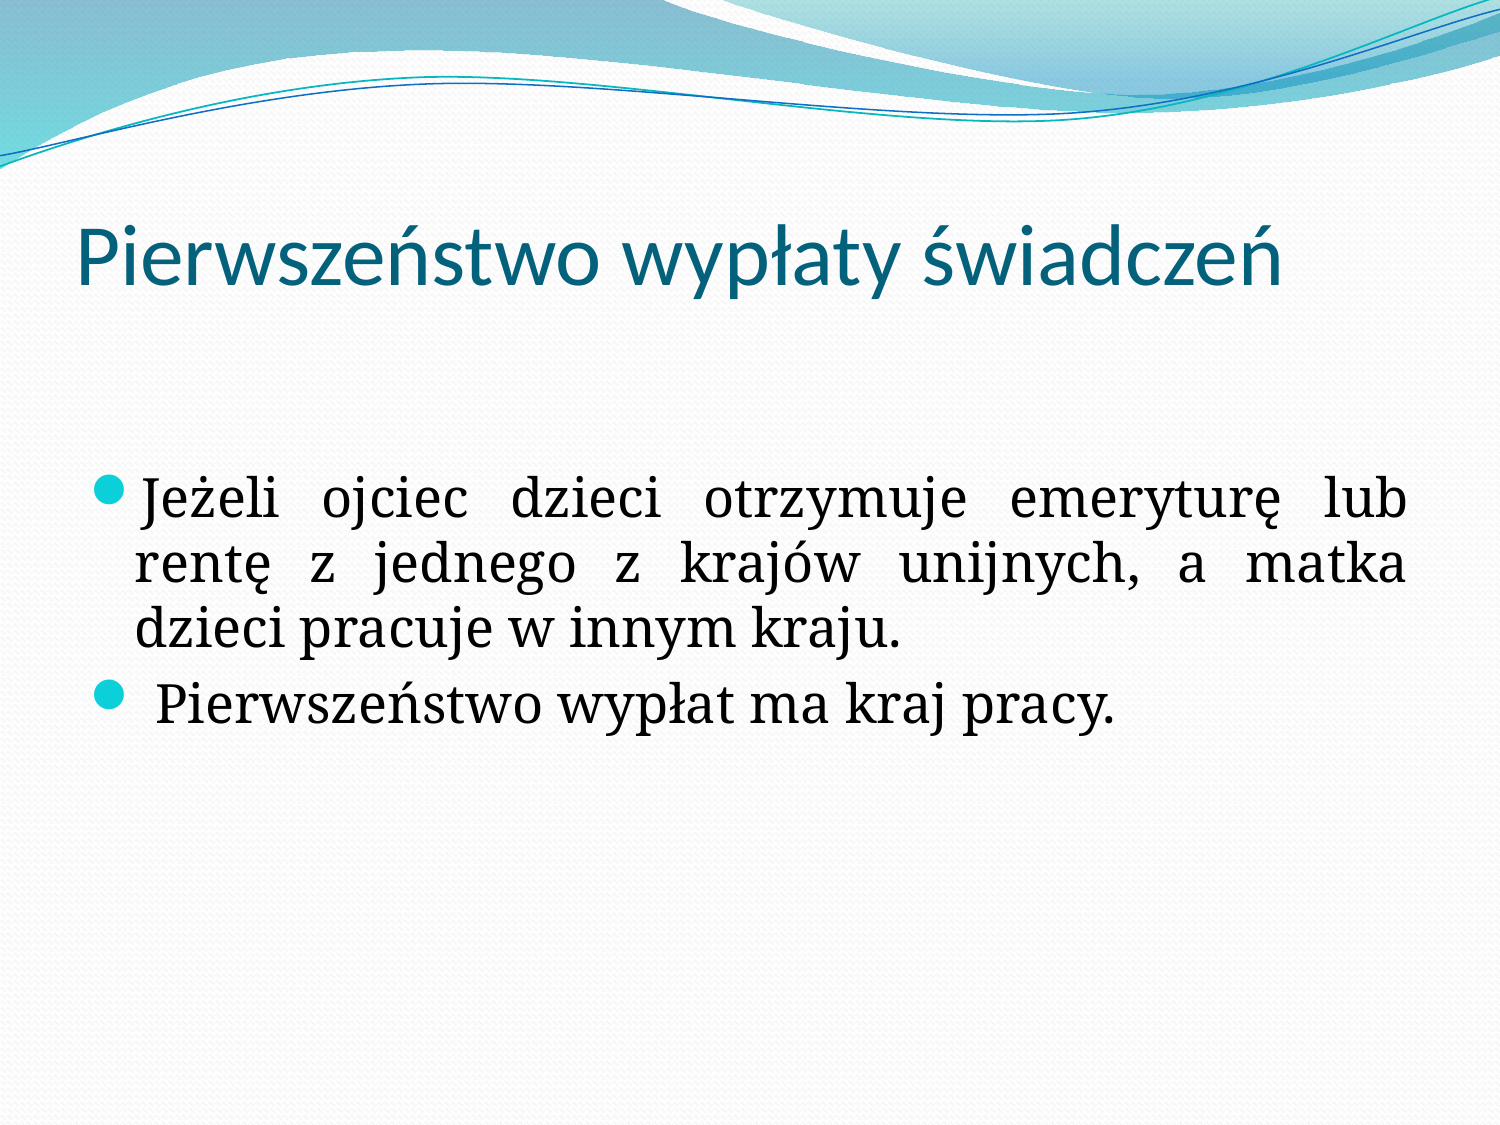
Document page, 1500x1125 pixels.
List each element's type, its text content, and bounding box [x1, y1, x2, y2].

title Pierwszeństwo wypłaty świadczeń [75, 115, 1425, 303]
list Jeżeli ojciec dzieci otrzymuje emeryturę lub rentę z jednego z krajów unijnych, a matka dzieci pracuje w innym kraju. Pierwszeństwo wypłat ma kraj pracy. [75, 456, 1425, 1038]
